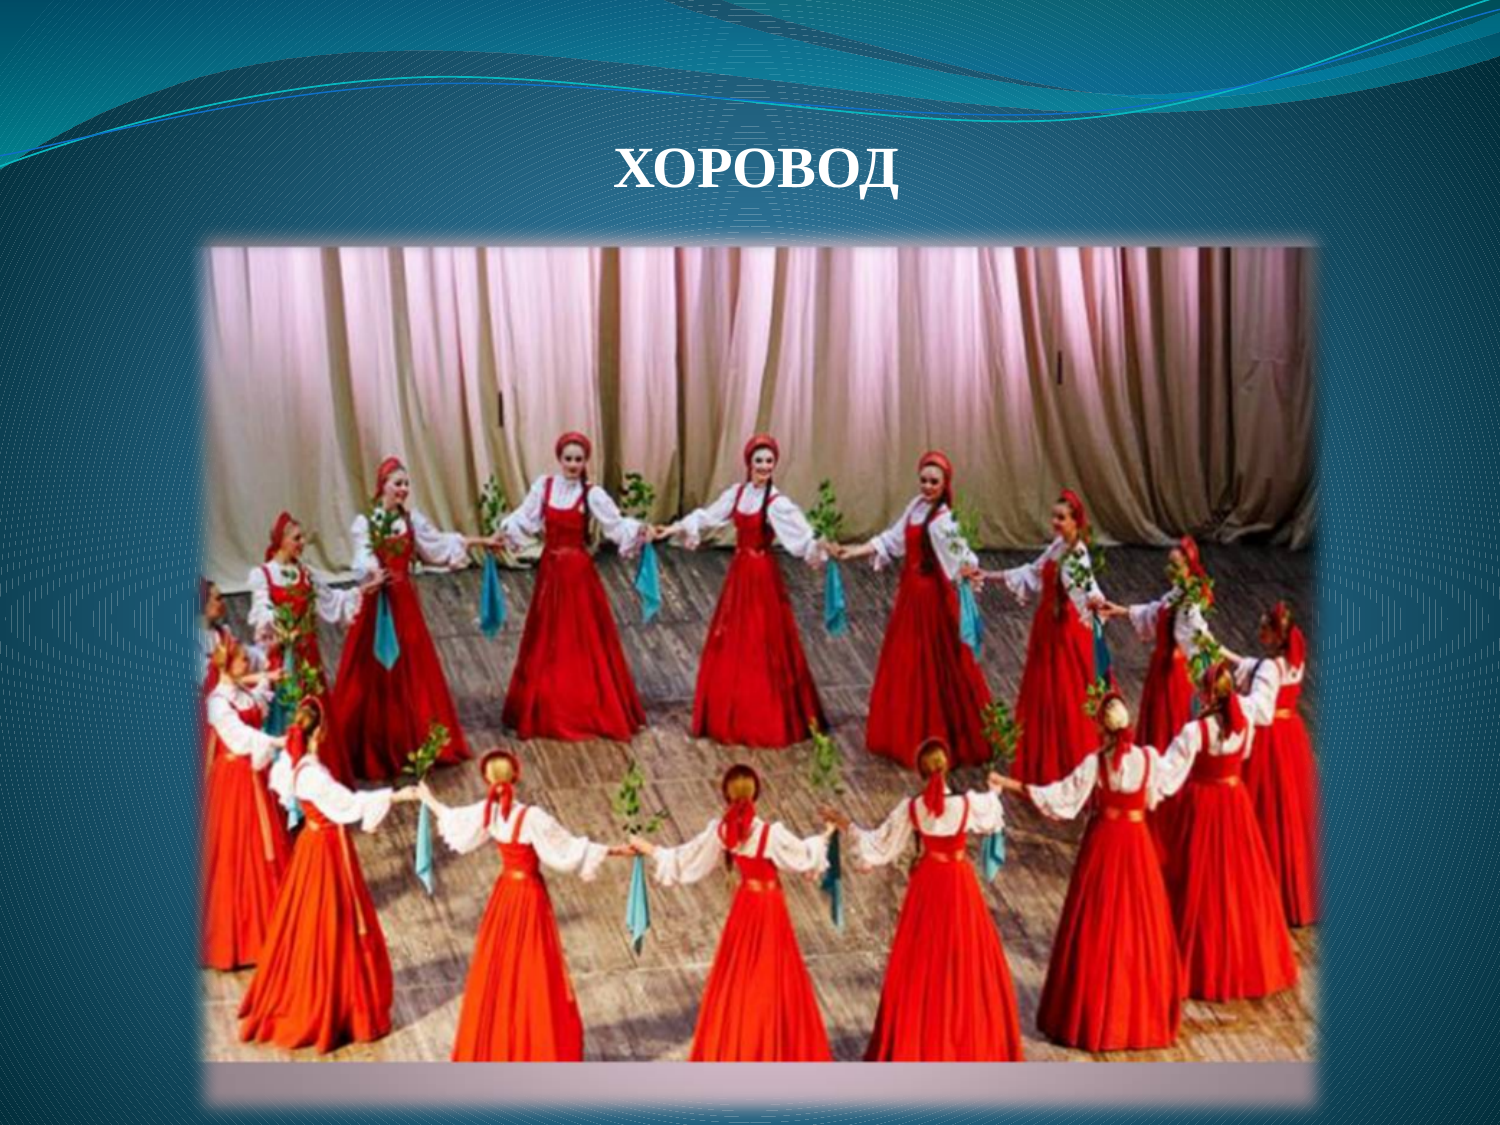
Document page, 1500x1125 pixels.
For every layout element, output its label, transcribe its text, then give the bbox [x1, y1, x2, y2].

picture [187, 222, 1334, 1125]
title ХОРОВОД [75, 93, 1438, 200]
